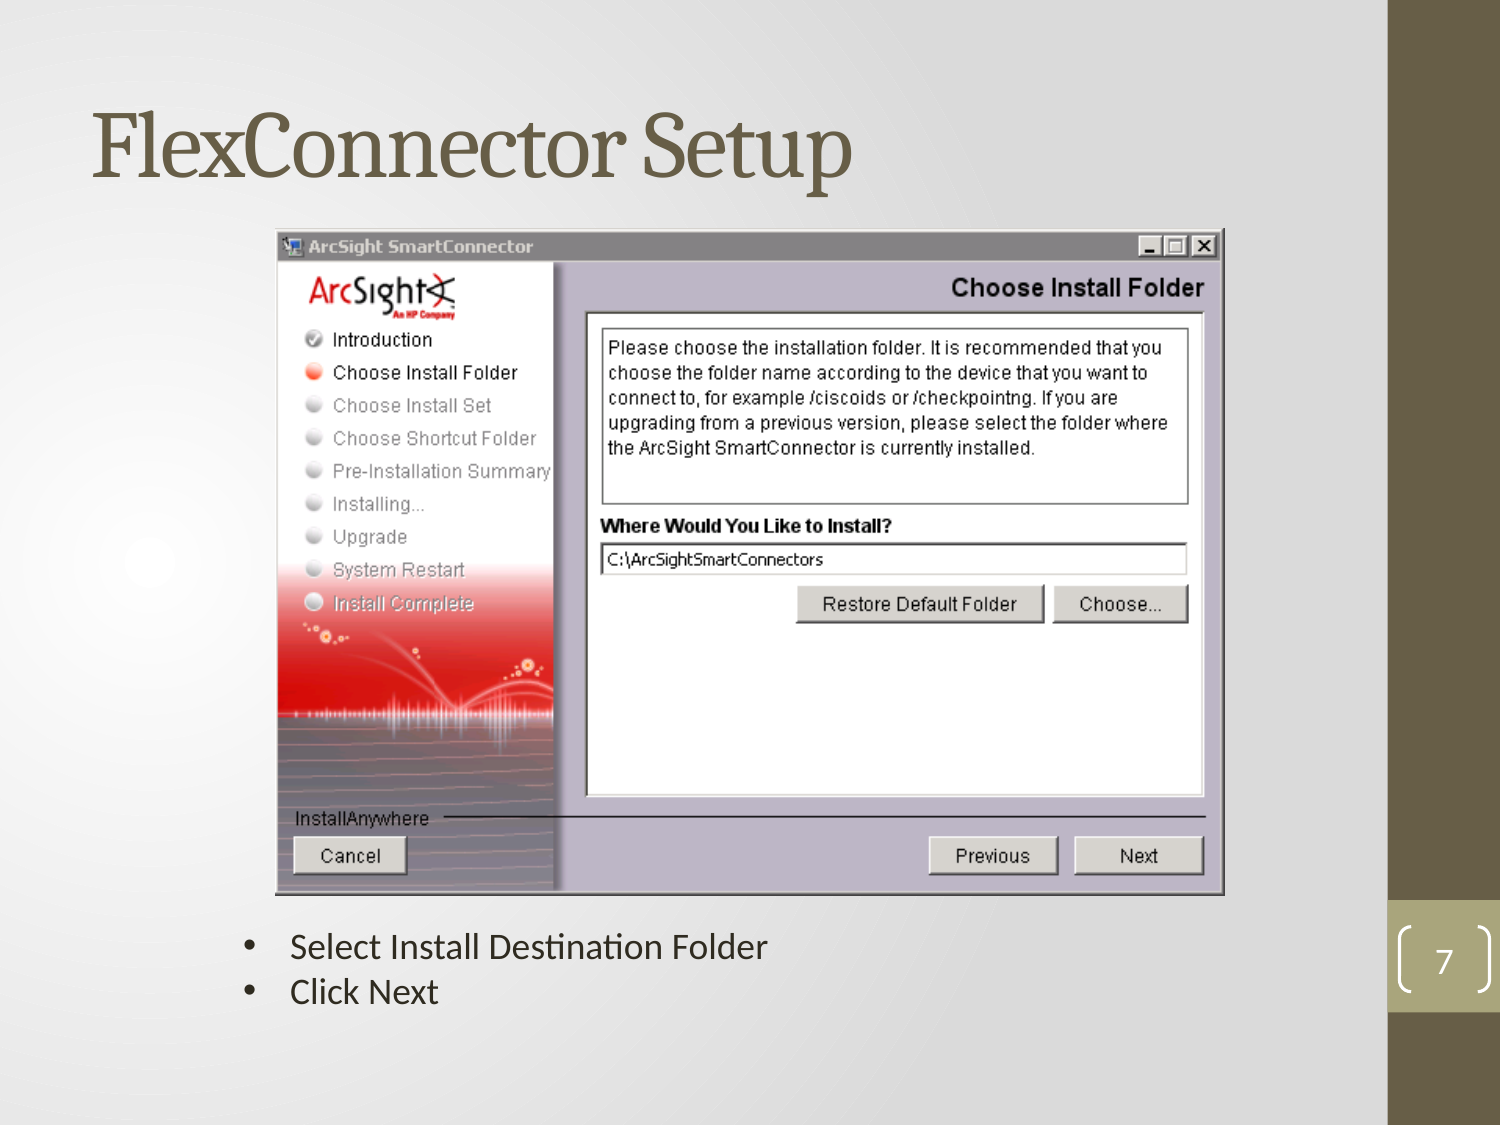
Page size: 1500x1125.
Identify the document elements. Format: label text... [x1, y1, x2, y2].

text_box Select Install Destination Folder Click Next [228, 914, 784, 1020]
slide_number 7 [1397, 925, 1492, 994]
picture [275, 228, 1225, 897]
title FlexConnector Setup [75, 45, 1325, 233]
